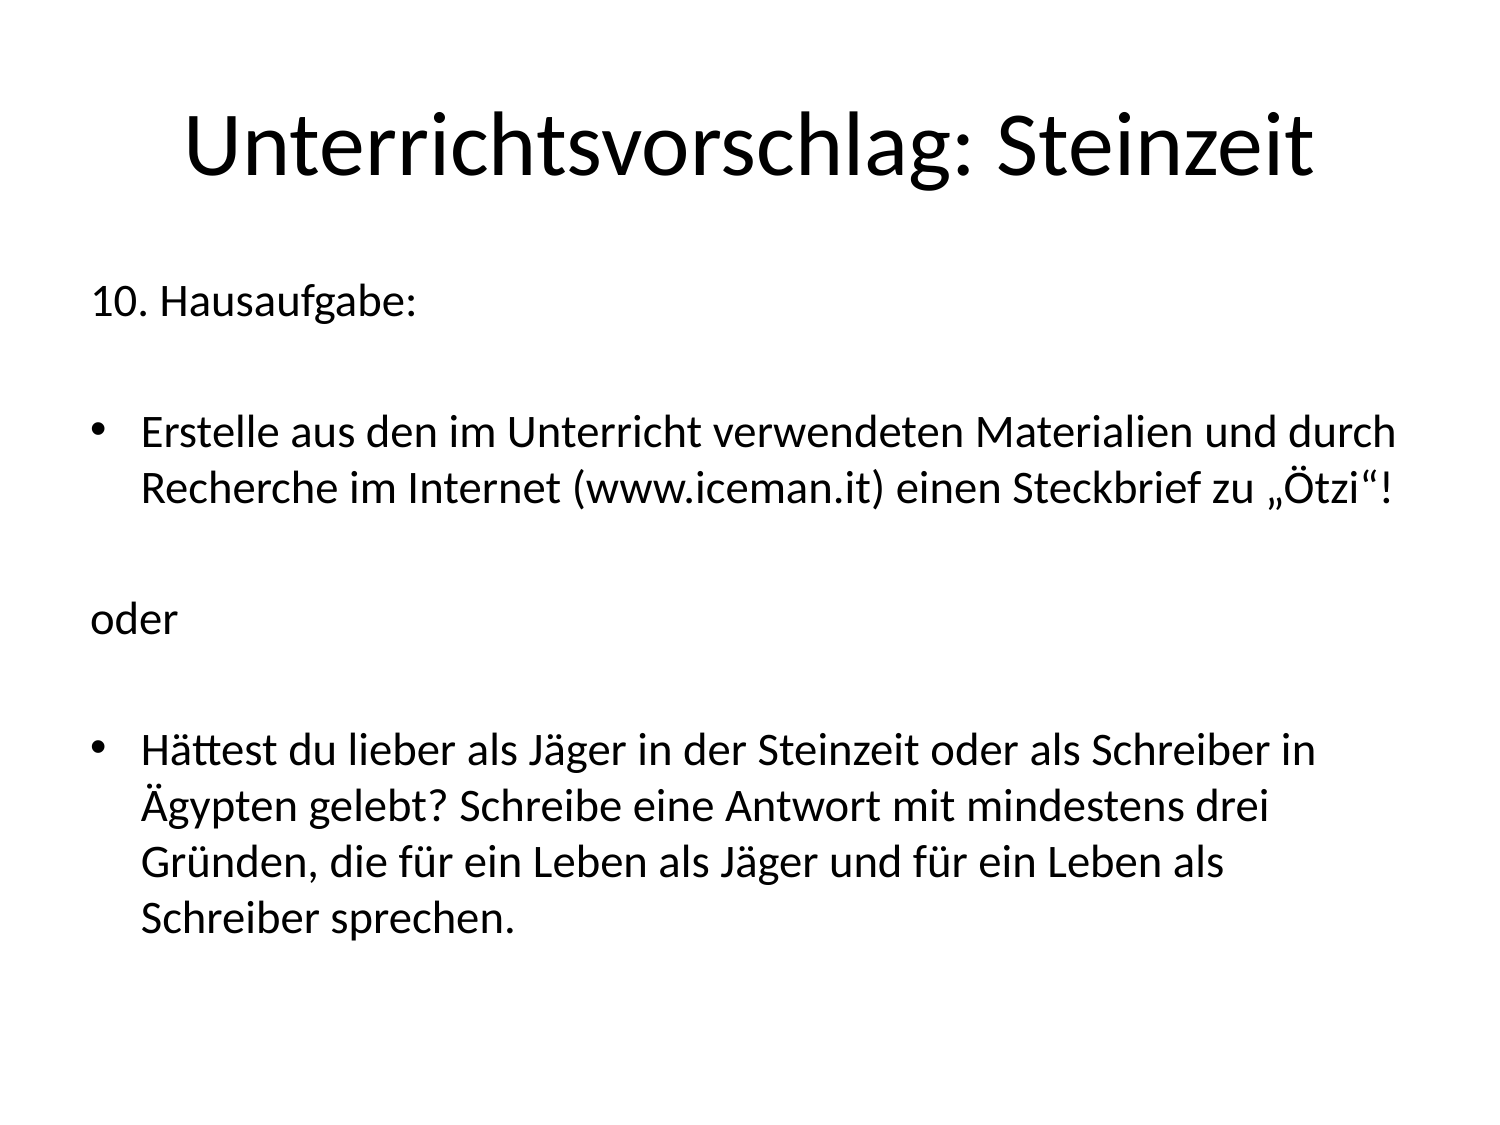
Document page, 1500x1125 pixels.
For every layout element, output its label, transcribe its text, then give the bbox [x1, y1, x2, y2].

list 10. Hausaufgabe: Erstelle aus den im Unterricht verwendeten Materialien und durch Recherche im Internet (www.iceman.it) einen Steckbrief zu „Ötzi“! oder Hättest du lieber als Jäger in der Steinzeit oder als Schreiber in Ägypten gelebt? Schreibe eine Antwort mit mindestens drei Gründen, die für ein Leben als Jäger und für ein Leben als Schreiber sprechen. [75, 262, 1425, 1005]
title Unterrichtsvorschlag: Steinzeit [75, 45, 1425, 233]
